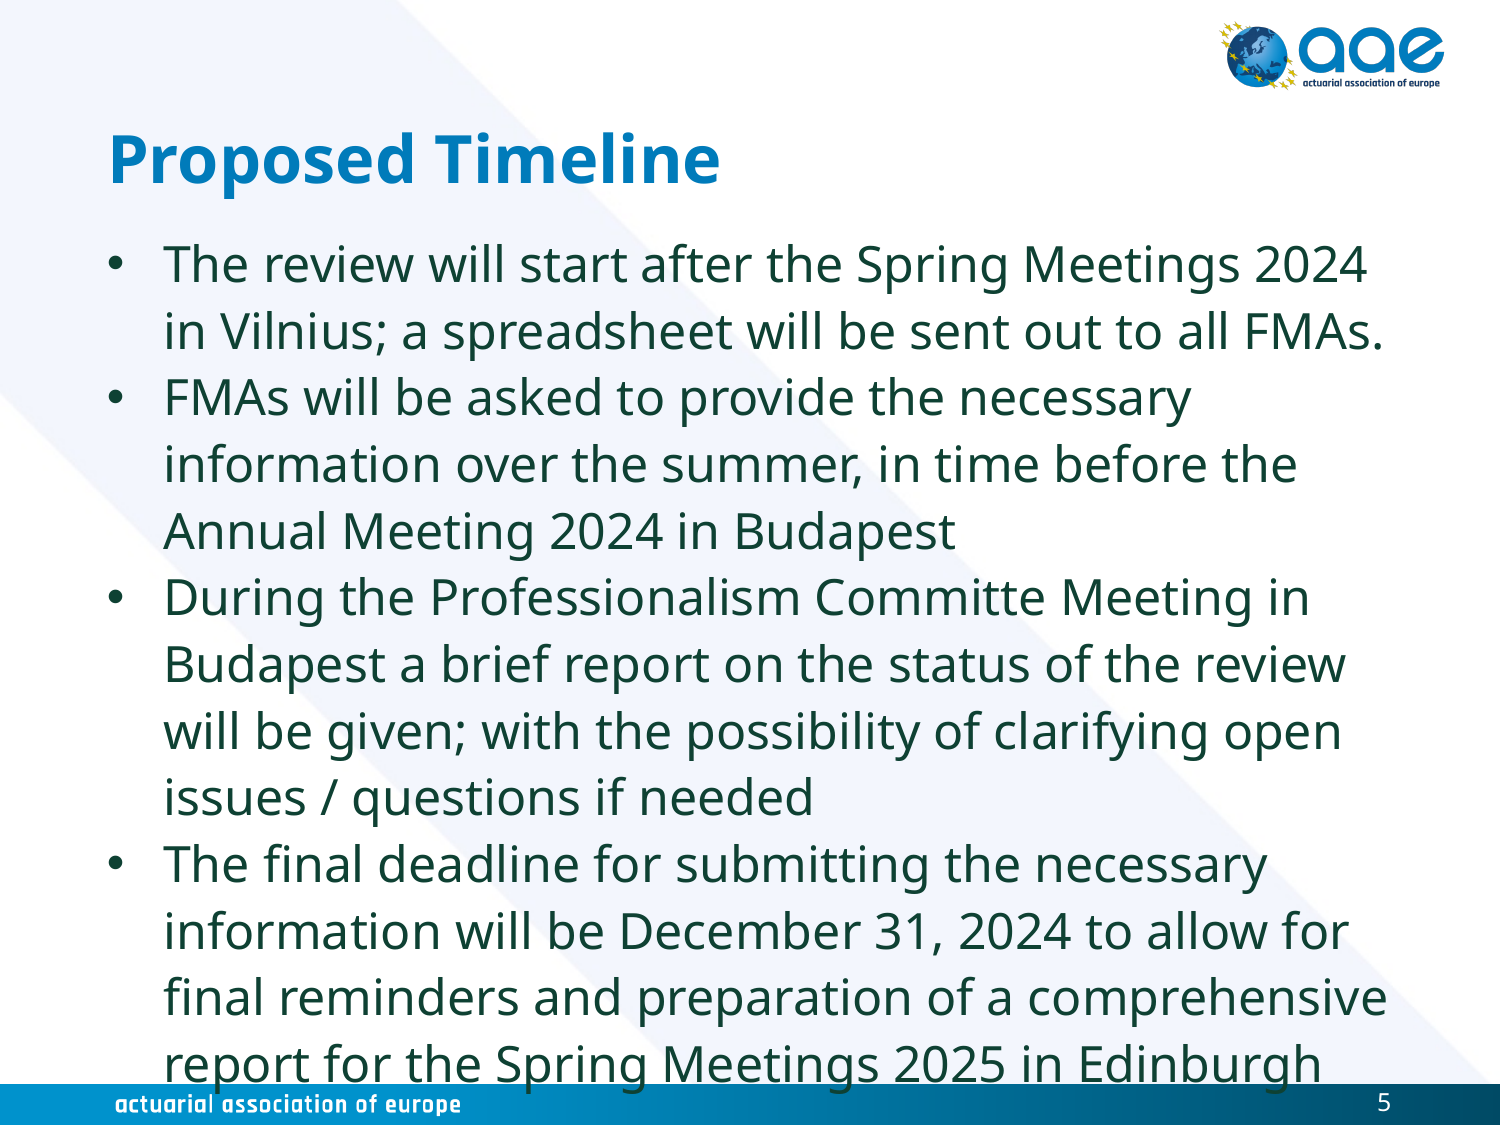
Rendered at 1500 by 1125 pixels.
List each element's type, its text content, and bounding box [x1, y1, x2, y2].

picture [0, 0, 1500, 1093]
list The review will start after the Spring Meetings 2024 in Vilnius; a spreadsheet will be sent out to all FMAs. FMAs will be asked to provide the necessary information over the summer, in time before the Annual Meeting 2024 in Budapest During the Professionalism Committe Meeting in Budapest a brief report on the status of the review will be given; with the possibility of clarifying open issues / questions if needed The final deadline for submitting the necessary information will be December 31, 2024 to allow for final reminders and preparation of a comprehensive report for the Spring Meetings 2025 in Edinburgh [106, 225, 1392, 1053]
slide_number 5 [1102, 1084, 1392, 1125]
title Proposed Timeline [107, 117, 1392, 224]
